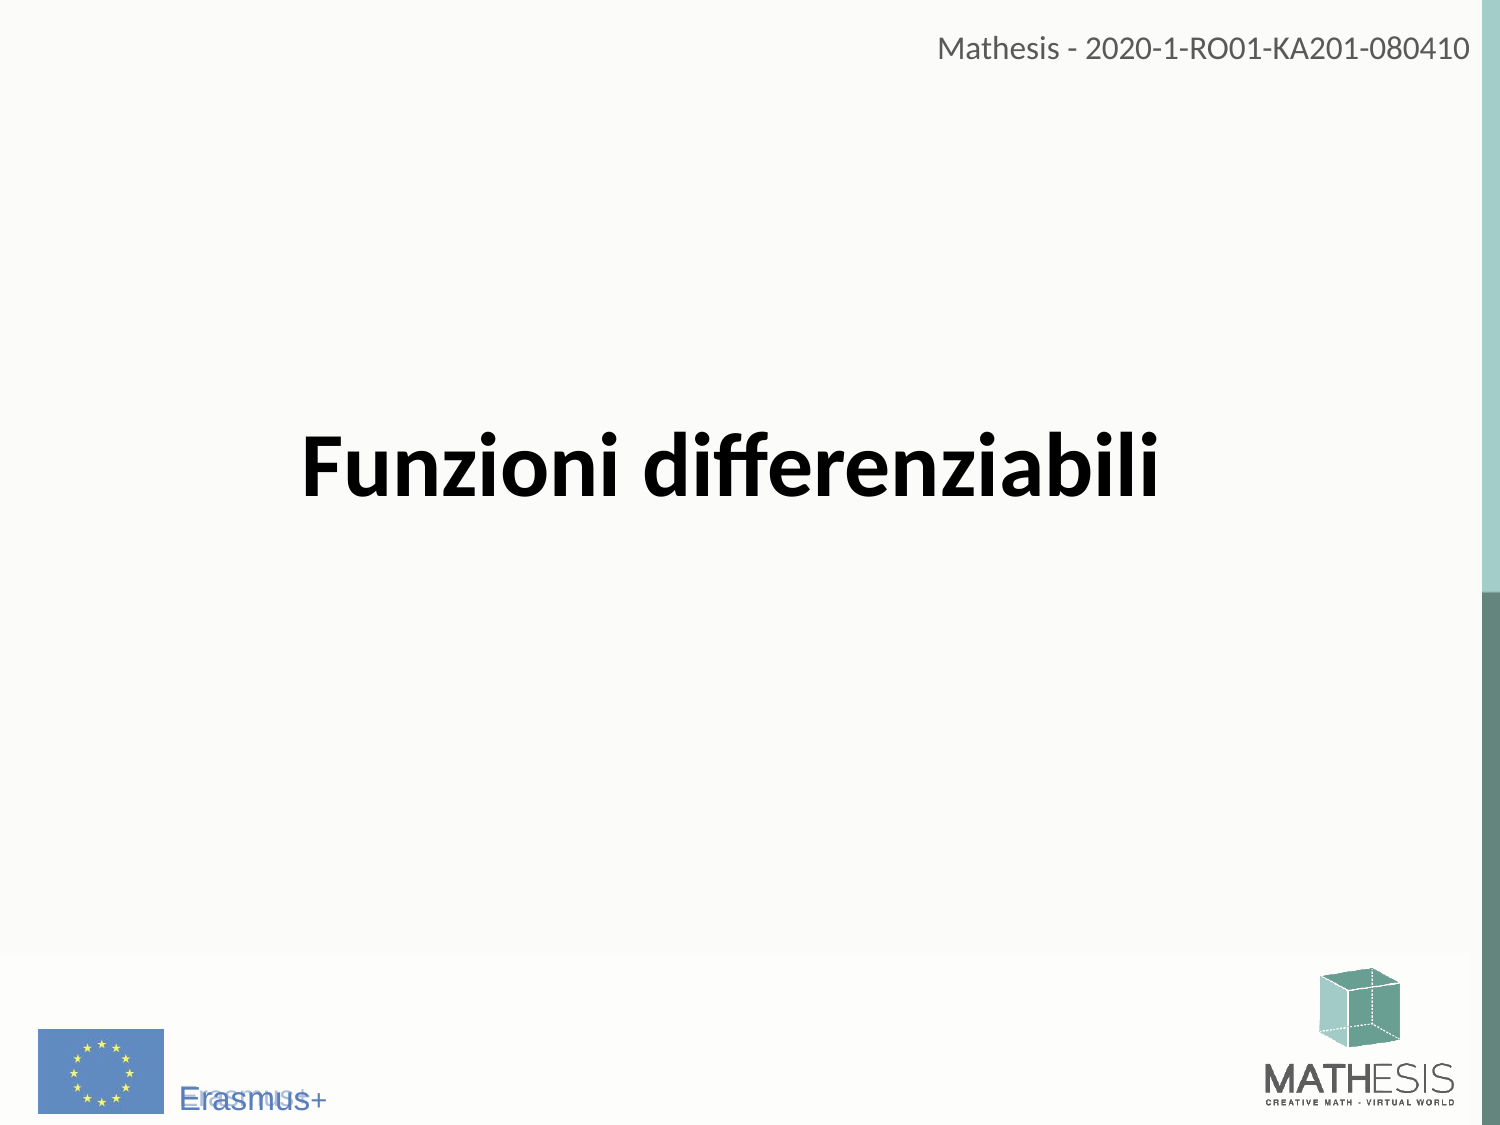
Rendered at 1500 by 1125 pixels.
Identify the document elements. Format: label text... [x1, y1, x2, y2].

subtitle Funzioni differenziabili [206, 397, 1257, 685]
